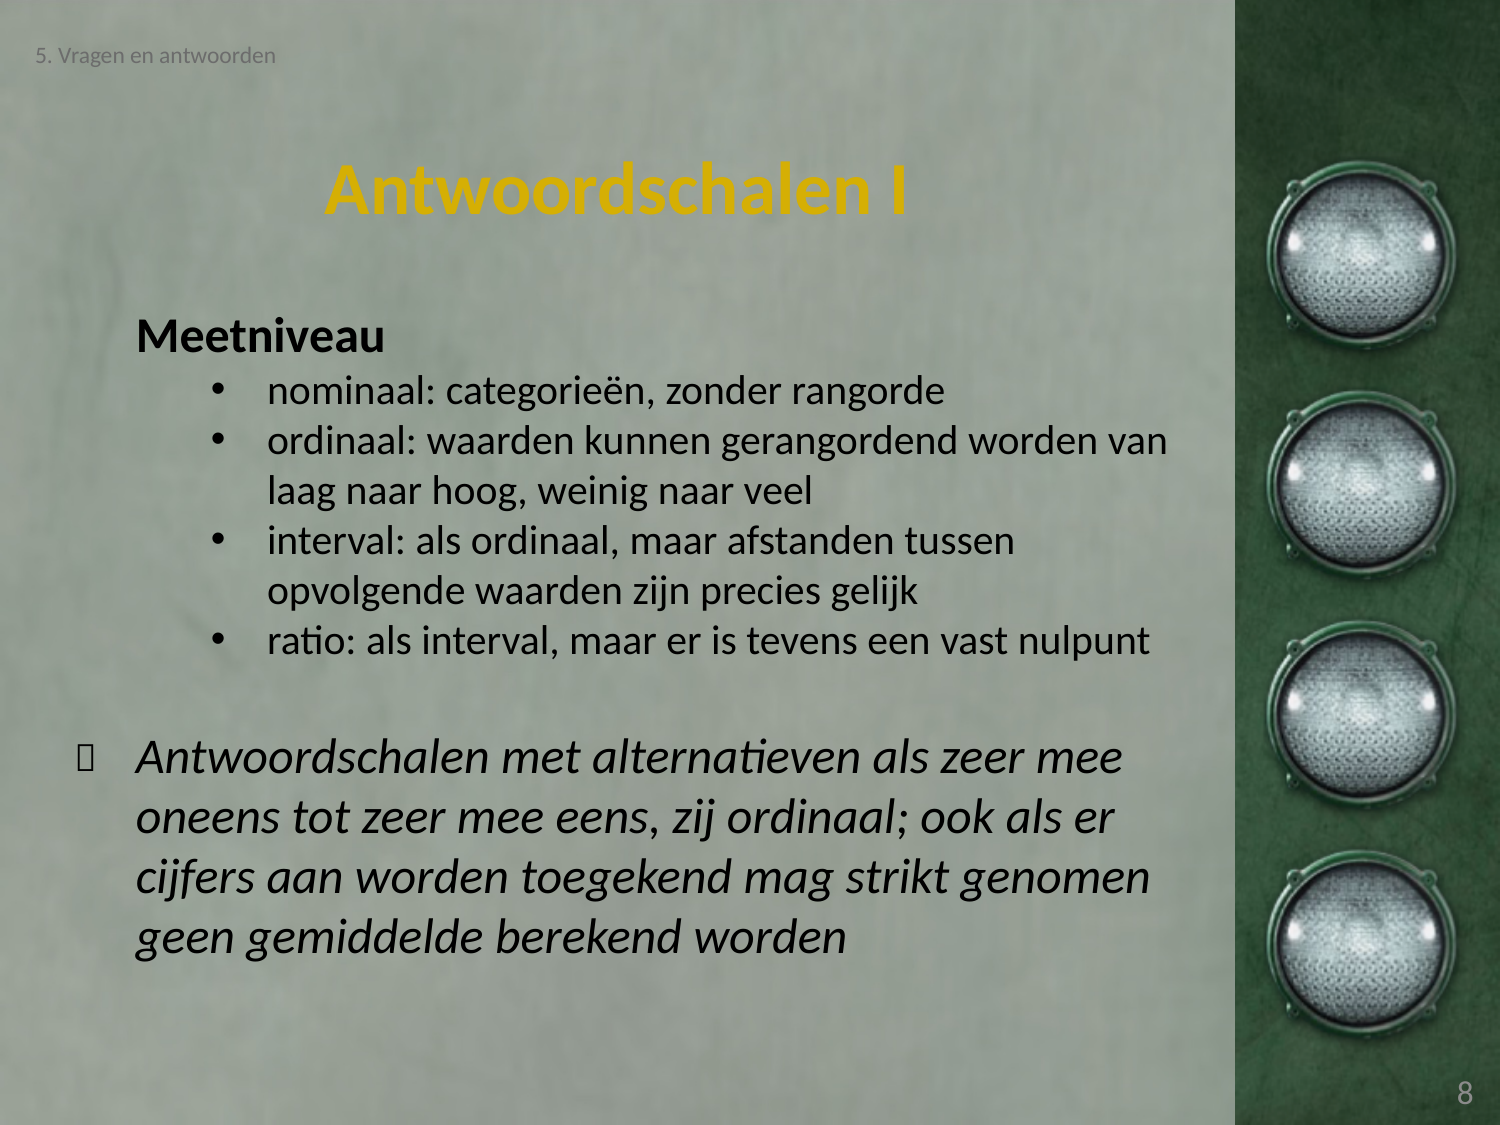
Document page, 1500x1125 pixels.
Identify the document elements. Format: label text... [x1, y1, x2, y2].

title 5. Vragen en antwoorden [19, 32, 435, 77]
picture [0, 0, 1500, 1125]
text_box Meetniveau nominaal: categorieën, zonder rangorde ordinaal: waarden kunnen gerangordend worden van laag naar hoog, weinig naar veel interval: als ordinaal, maar afstanden tussen opvolgende waarden zijn precies gelijk ratio: als interval, maar er is tevens een vast nulpunt Antwoordschalen met alternatieven als zeer mee oneens tot zeer mee eens, zij ordinaal; ook als er cijfers aan worden toegekend mag strikt genomen geen gemiddelde berekend worden [121, 295, 1229, 971]
text_box  [59, 726, 121, 787]
subtitle Antwoordschalen I [0, 131, 1229, 276]
